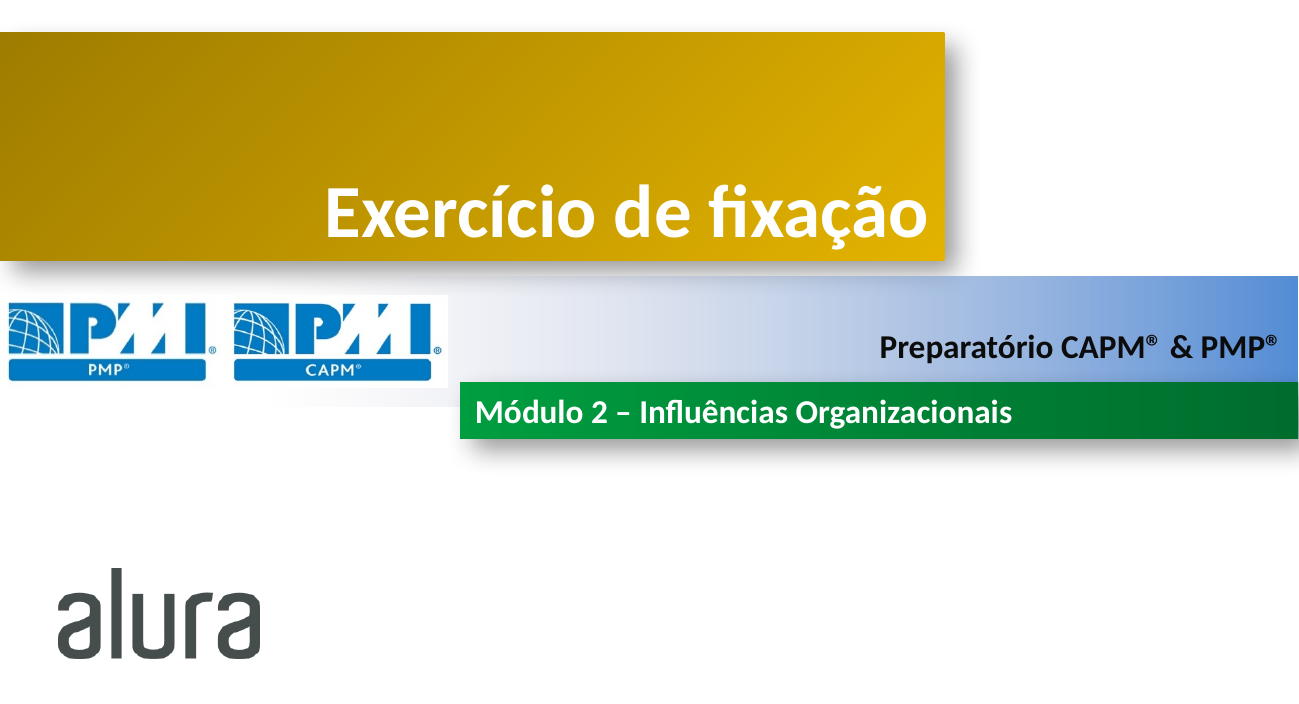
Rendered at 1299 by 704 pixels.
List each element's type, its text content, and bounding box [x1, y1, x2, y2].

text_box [0, 294, 449, 390]
picture [58, 568, 260, 660]
text_box [270, 276, 1298, 317]
text_box [270, 374, 1298, 407]
text_box Preparatório CAPM® & PMP® [452, 317, 1298, 374]
text_box Exercício de fixação [0, 32, 945, 261]
text_box Módulo 2 – Influências Organizacionais [460, 382, 1299, 439]
